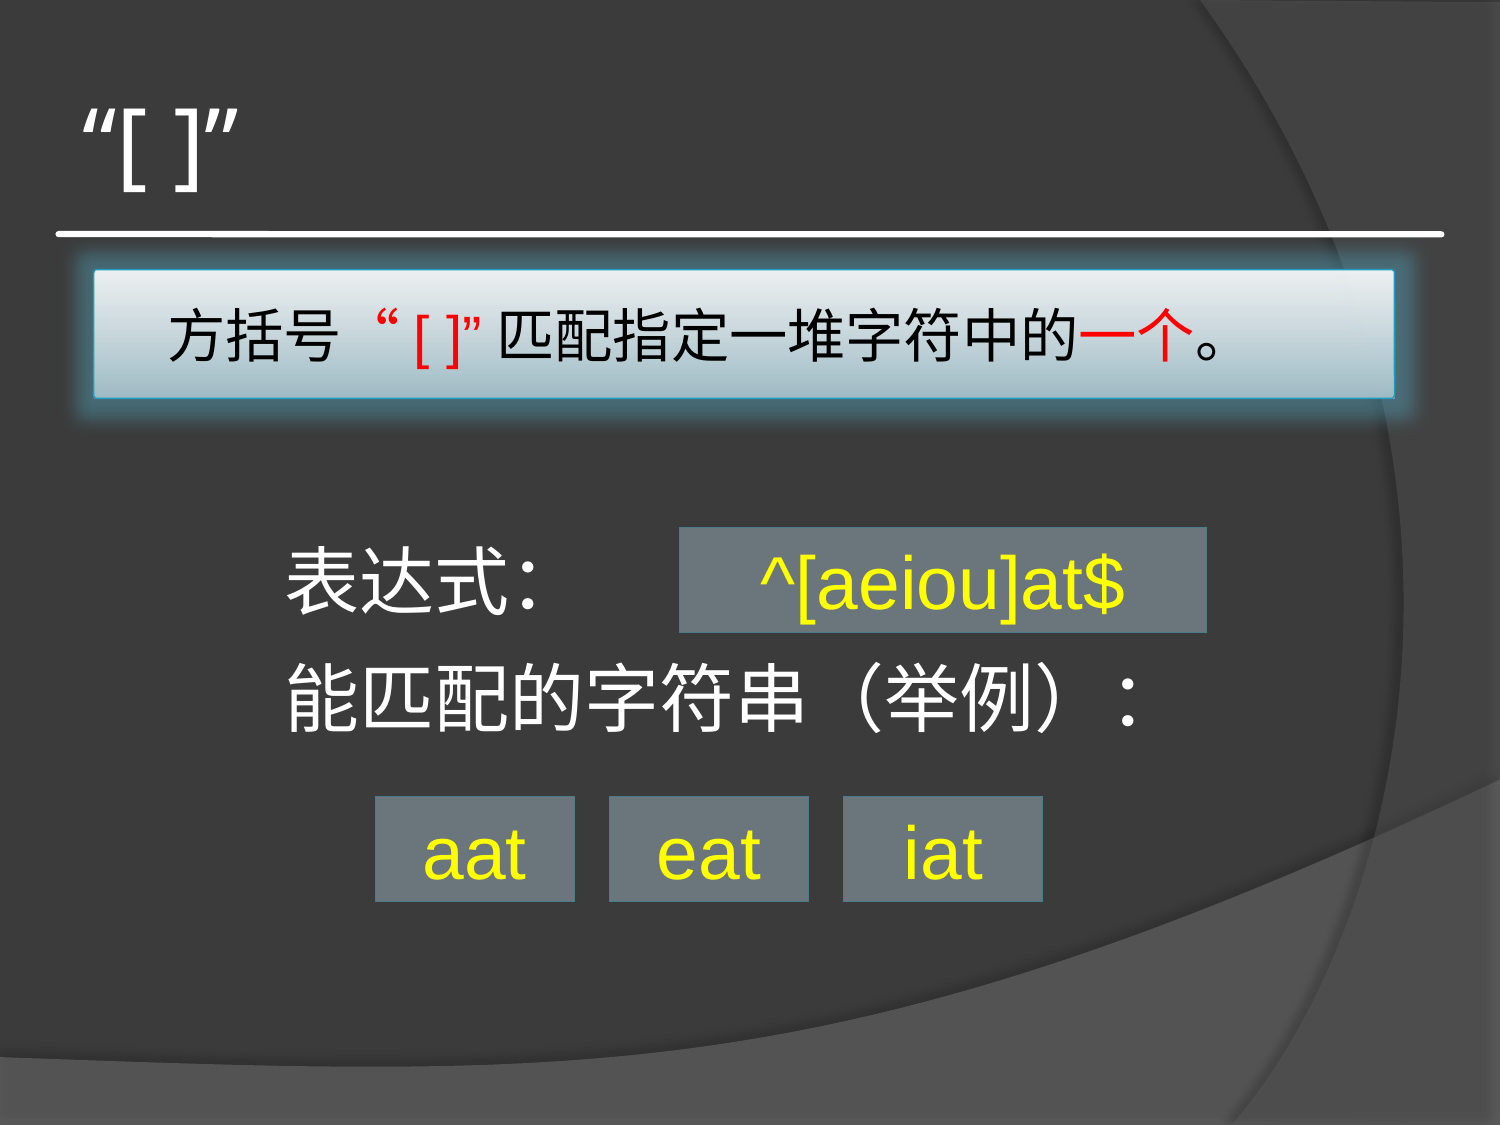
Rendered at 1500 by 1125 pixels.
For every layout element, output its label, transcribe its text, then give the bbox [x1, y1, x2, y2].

text_box aat [375, 796, 575, 902]
text_box iat [843, 796, 1043, 902]
text_box [92, 268, 1396, 400]
text_box 表达式： [269, 527, 610, 633]
title “[ ]” [75, 45, 1300, 225]
text_box 能匹配的字符串（举例）： [269, 644, 1172, 750]
text_box ^[aeiou]at$ [679, 527, 1207, 633]
text_box eat [609, 796, 809, 902]
text_box 方括号“[ ]”匹配指定一堆字符中的一个。 [152, 291, 1325, 377]
